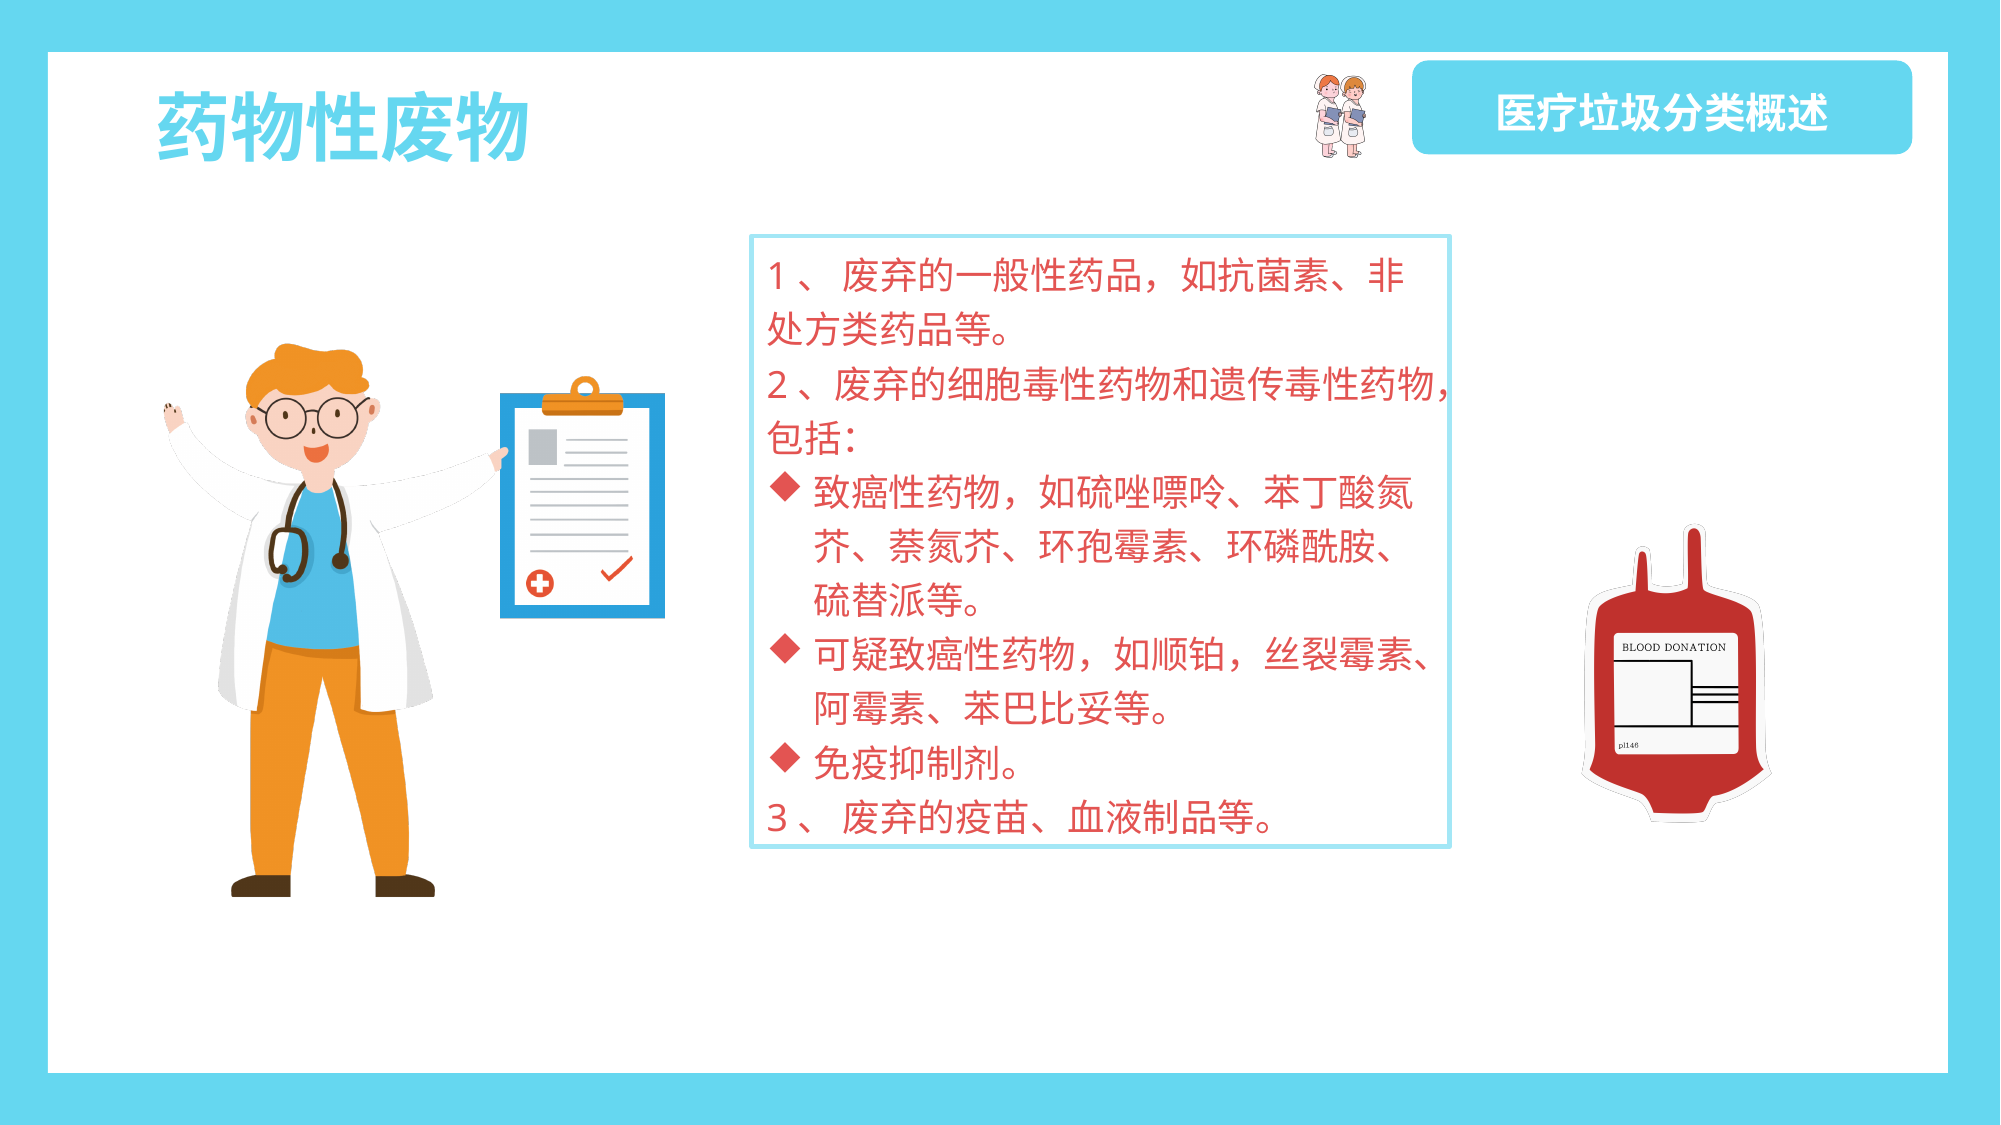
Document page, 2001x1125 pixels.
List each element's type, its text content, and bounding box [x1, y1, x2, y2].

text_box 药物性废物 [41, 54, 645, 178]
picture [1272, 64, 1416, 167]
picture [1431, 501, 1928, 856]
picture [127, 319, 718, 910]
text_box 医疗垃圾分类概述 [1411, 59, 1914, 156]
text_box 1、 废弃的一般性药品，如抗菌素、非处方类药品等。 2、废弃的细胞毒性药物和遗传毒性药物，包括： 致癌性药物，如硫唑嘌呤、苯丁酸氮芥、萘氮芥、环孢霉素、环磷酰胺、硫替派等。 可疑致癌性药物，如顺铂，丝裂霉素、阿霉素、苯巴比妥等。 免疫抑制剂。 3、 废弃的疫苗、血液制品等。 [751, 235, 1450, 847]
